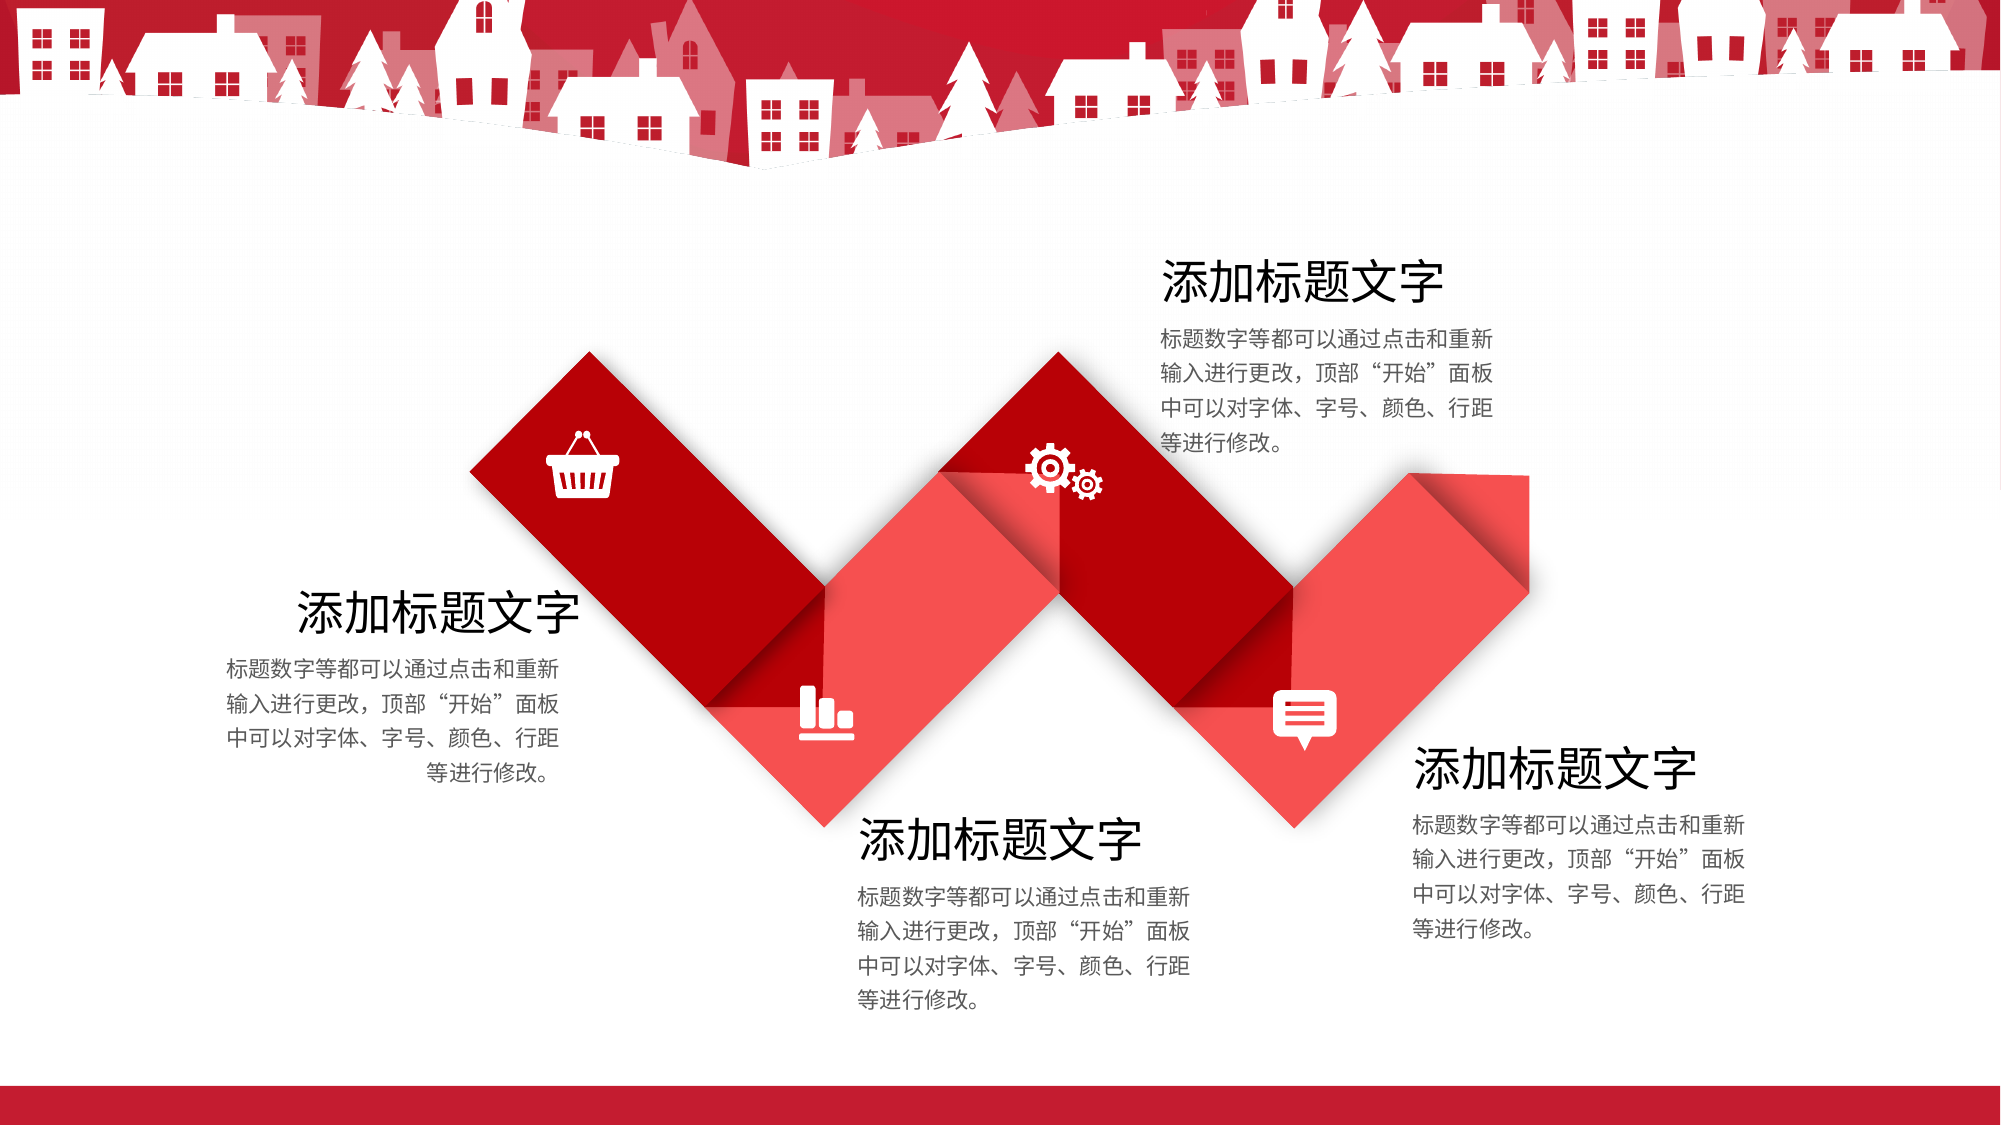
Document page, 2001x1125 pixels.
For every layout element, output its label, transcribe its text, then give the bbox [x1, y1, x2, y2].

text_box 添加标题文字 [1530, 714, 1714, 803]
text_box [1173, 472, 1530, 829]
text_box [469, 351, 825, 708]
picture [0, 0, 2001, 520]
text_box 标题数字等都可以通过点击和重新输入进行更改，顶部“开始”面板中可以对字体、字号、颜色、行距等进行修改。 [1145, 309, 1528, 463]
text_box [938, 351, 1294, 708]
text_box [1025, 442, 1103, 501]
text_box 添加标题文字 [282, 558, 469, 648]
text_box 添加标题文字 [1146, 228, 1462, 317]
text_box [799, 685, 855, 741]
text_box 标题数字等都可以通过点击和重新输入进行更改，顶部“开始”面板中可以对字体、字号、颜色、行距等进行修改。 [192, 640, 575, 794]
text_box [704, 471, 1060, 828]
text_box 标题数字等都可以通过点击和重新输入进行更改，顶部“开始”面板中可以对字体、字号、颜色、行距等进行修改。 [1397, 795, 1781, 949]
text_box 标题数字等都可以通过点击和重新输入进行更改，顶部“开始”面板中可以对字体、字号、颜色、行距等进行修改。 [843, 867, 1226, 1021]
text_box 添加标题文字 [844, 785, 1159, 875]
